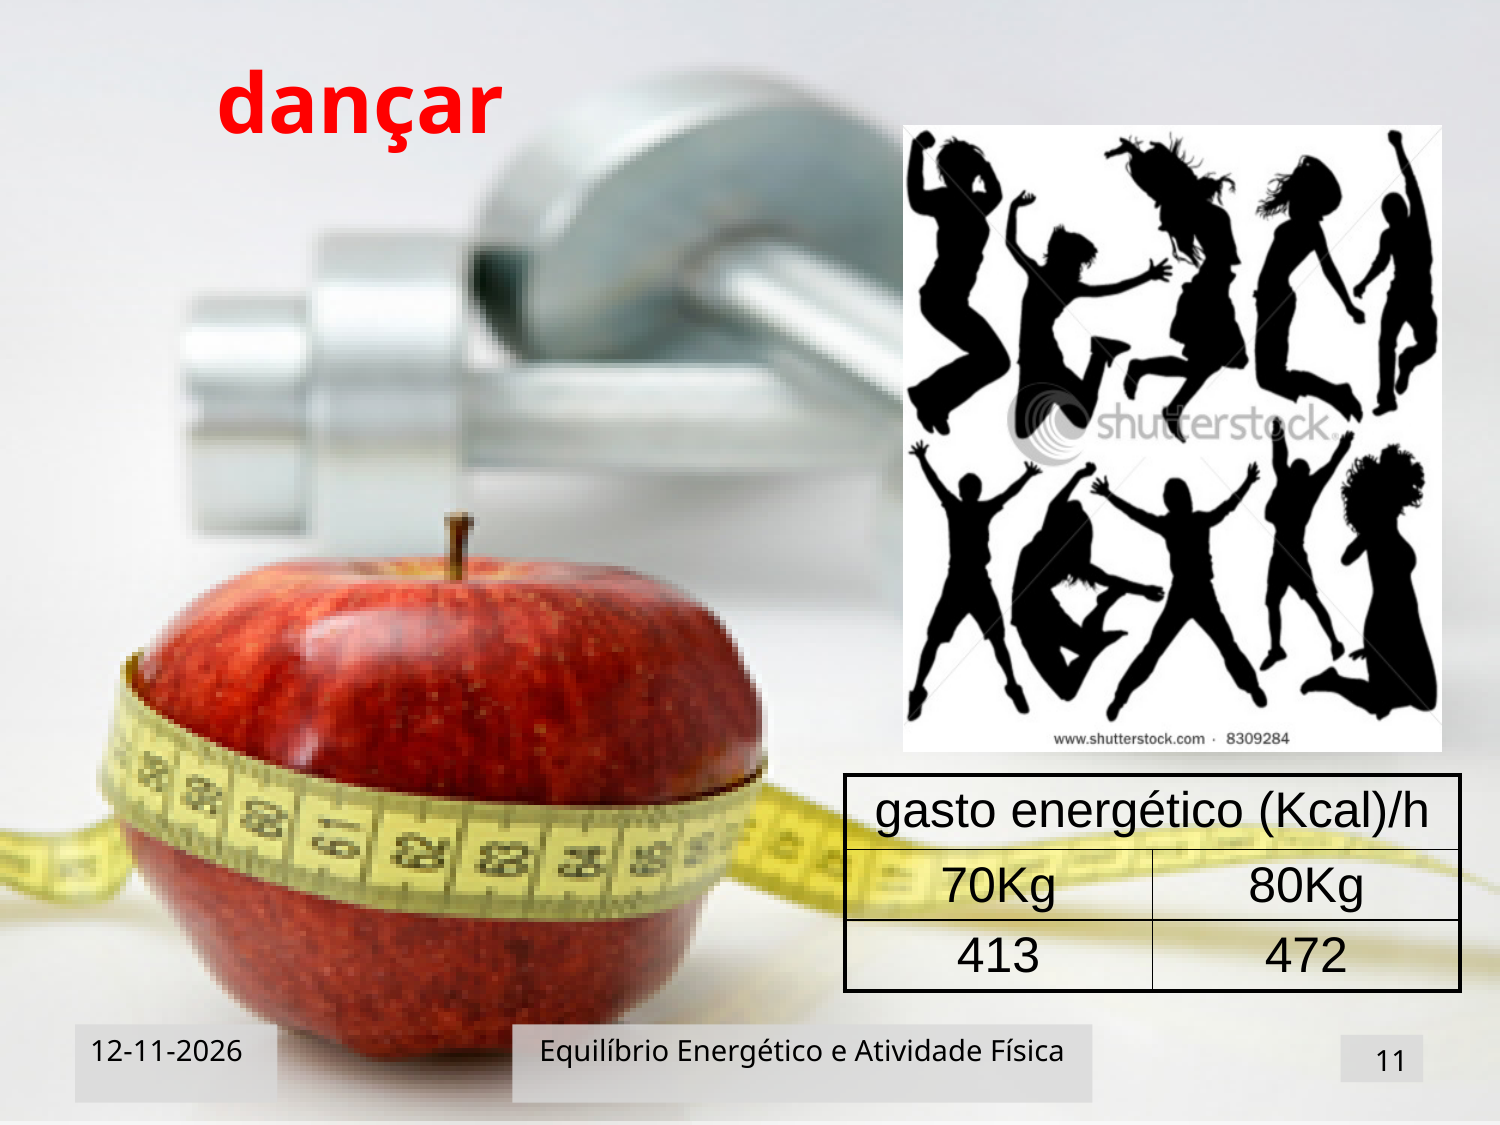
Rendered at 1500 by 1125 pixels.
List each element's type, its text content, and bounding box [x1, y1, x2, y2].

table_cell 472 [1153, 921, 1458, 989]
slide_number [74, 1024, 278, 1103]
picture [0, 0, 1500, 1125]
table_cell 413 [847, 921, 1152, 989]
title dançar [76, 42, 644, 159]
table_cell 80Kg [1153, 850, 1458, 919]
table_cell 70Kg [847, 850, 1152, 919]
slide_number 11 [1340, 1034, 1424, 1083]
footer Equilíbrio Energético e Atividade Física [512, 1024, 1093, 1103]
table_header gasto energético (Kcal)/h [847, 777, 1458, 849]
